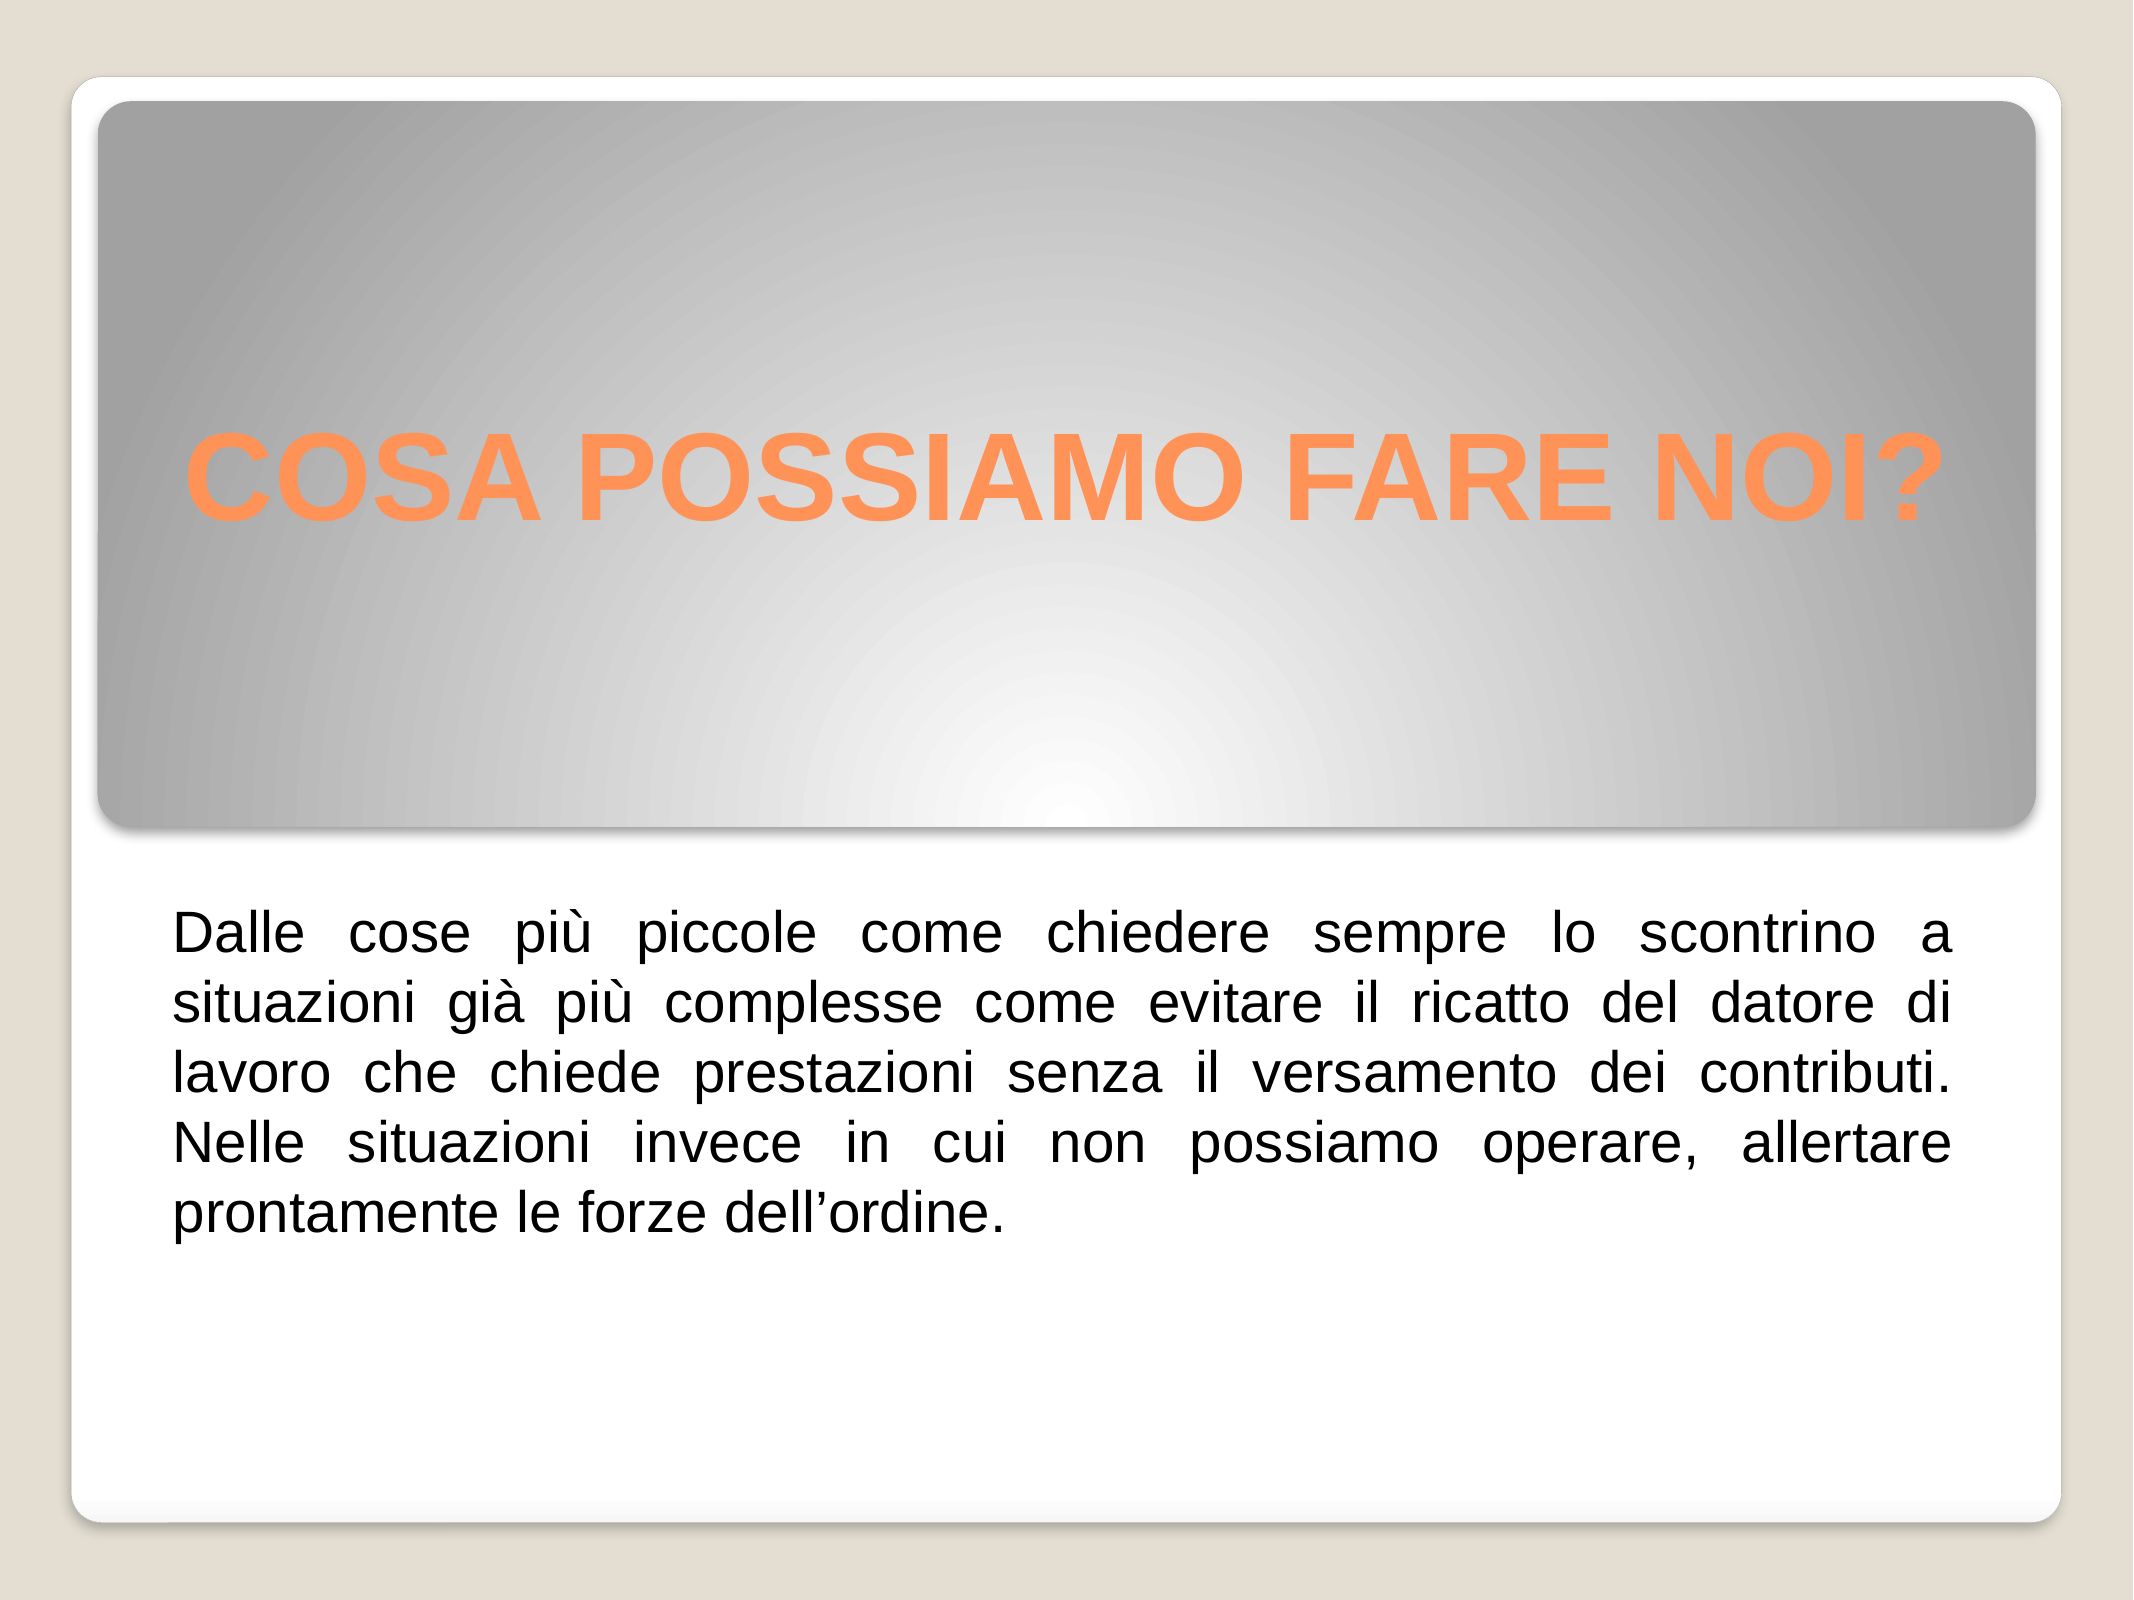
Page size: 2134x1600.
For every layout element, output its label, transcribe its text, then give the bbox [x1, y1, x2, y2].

title COSA POSSIAMO FARE NOI? [159, 351, 1974, 556]
subtitle Dalle cose più piccole come chiedere sempre lo scontrino a situazioni già più complesse come evitare il ricatto del datore di lavoro che chiede prestazioni senza il versamento dei contributi. Nelle situazioni invece in cui non possiamo operare, allertare prontamente le forze dell’ordine. [121, 894, 1977, 1272]
